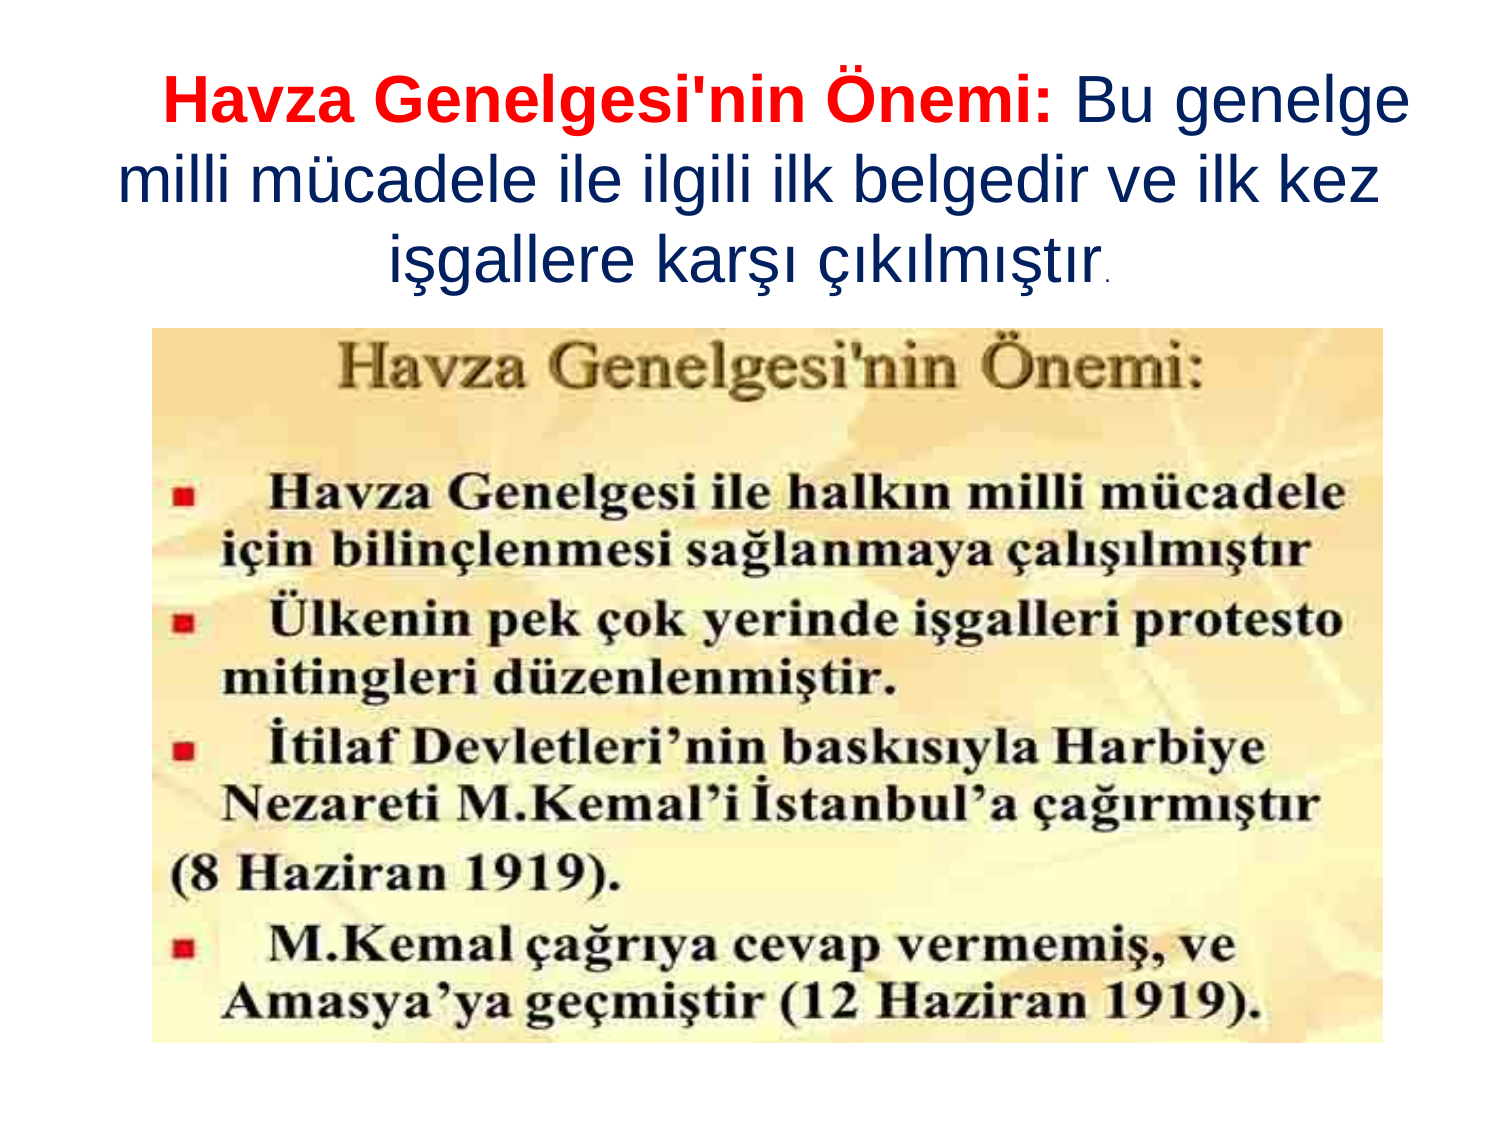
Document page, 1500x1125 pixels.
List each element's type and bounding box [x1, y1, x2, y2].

text_box [35, 48, 1465, 303]
picture [152, 327, 1383, 1044]
